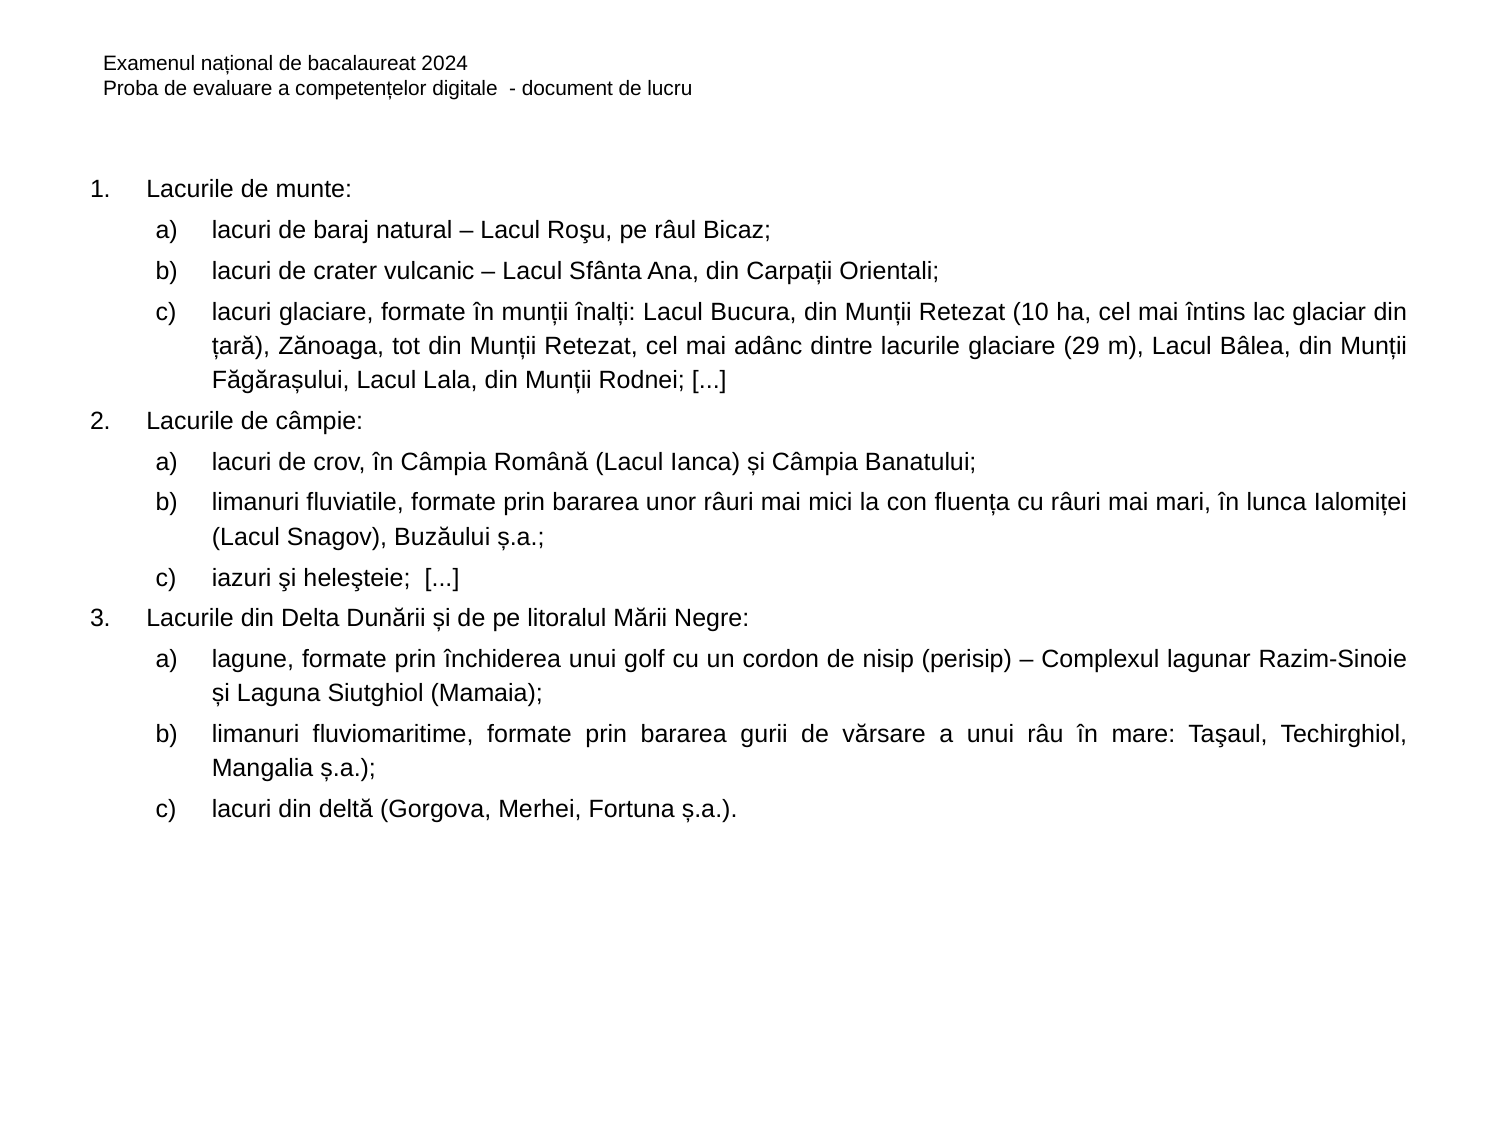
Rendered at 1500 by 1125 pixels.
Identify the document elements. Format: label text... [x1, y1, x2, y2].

list Lacurile de munte: lacuri de baraj natural – Lacul Roşu, pe râul Bicaz; lacuri de crater vulcanic – Lacul Sfânta Ana, din Carpații Orientali; lacuri glaciare, formate în munții înalți: Lacul Bucura, din Munții Retezat (10 ha, cel mai întins lac glaciar din țară), Zănoaga, tot din Munții Retezat, cel mai adânc dintre lacurile glaciare (29 m), Lacul Bâlea, din Munții Făgărașului, Lacul Lala, din Munții Rodnei; [...] Lacurile de câmpie: lacuri de crov, în Câmpia Română (Lacul Ianca) și Câmpia Banatului; limanuri fluviatile, formate prin bararea unor râuri mai mici la con fluența cu râuri mai mari, în lunca Ialomiței (Lacul Snagov), Buzăului ș.a.; iazuri şi heleşteie; [...] Lacurile din Delta Dunării și de pe litoralul Mării Negre: lagune, formate prin închiderea unui golf cu un cordon de nisip (perisip) – Complexul lagunar Razim-Sinoie și Laguna Siutghiol (Mamaia); limanuri fluviomaritime, formate prin bararea gurii de vărsare a unui râu în mare: Taşaul, Techirghiol, Mangalia ș.a.); lacuri din deltă (Gorgova, Merhei, Fortuna ș.a.). [74, 160, 1426, 1026]
text_box Examenul național de bacalaureat 2024 Proba de evaluare a competențelor digitale - document de lucru [88, 42, 1376, 108]
